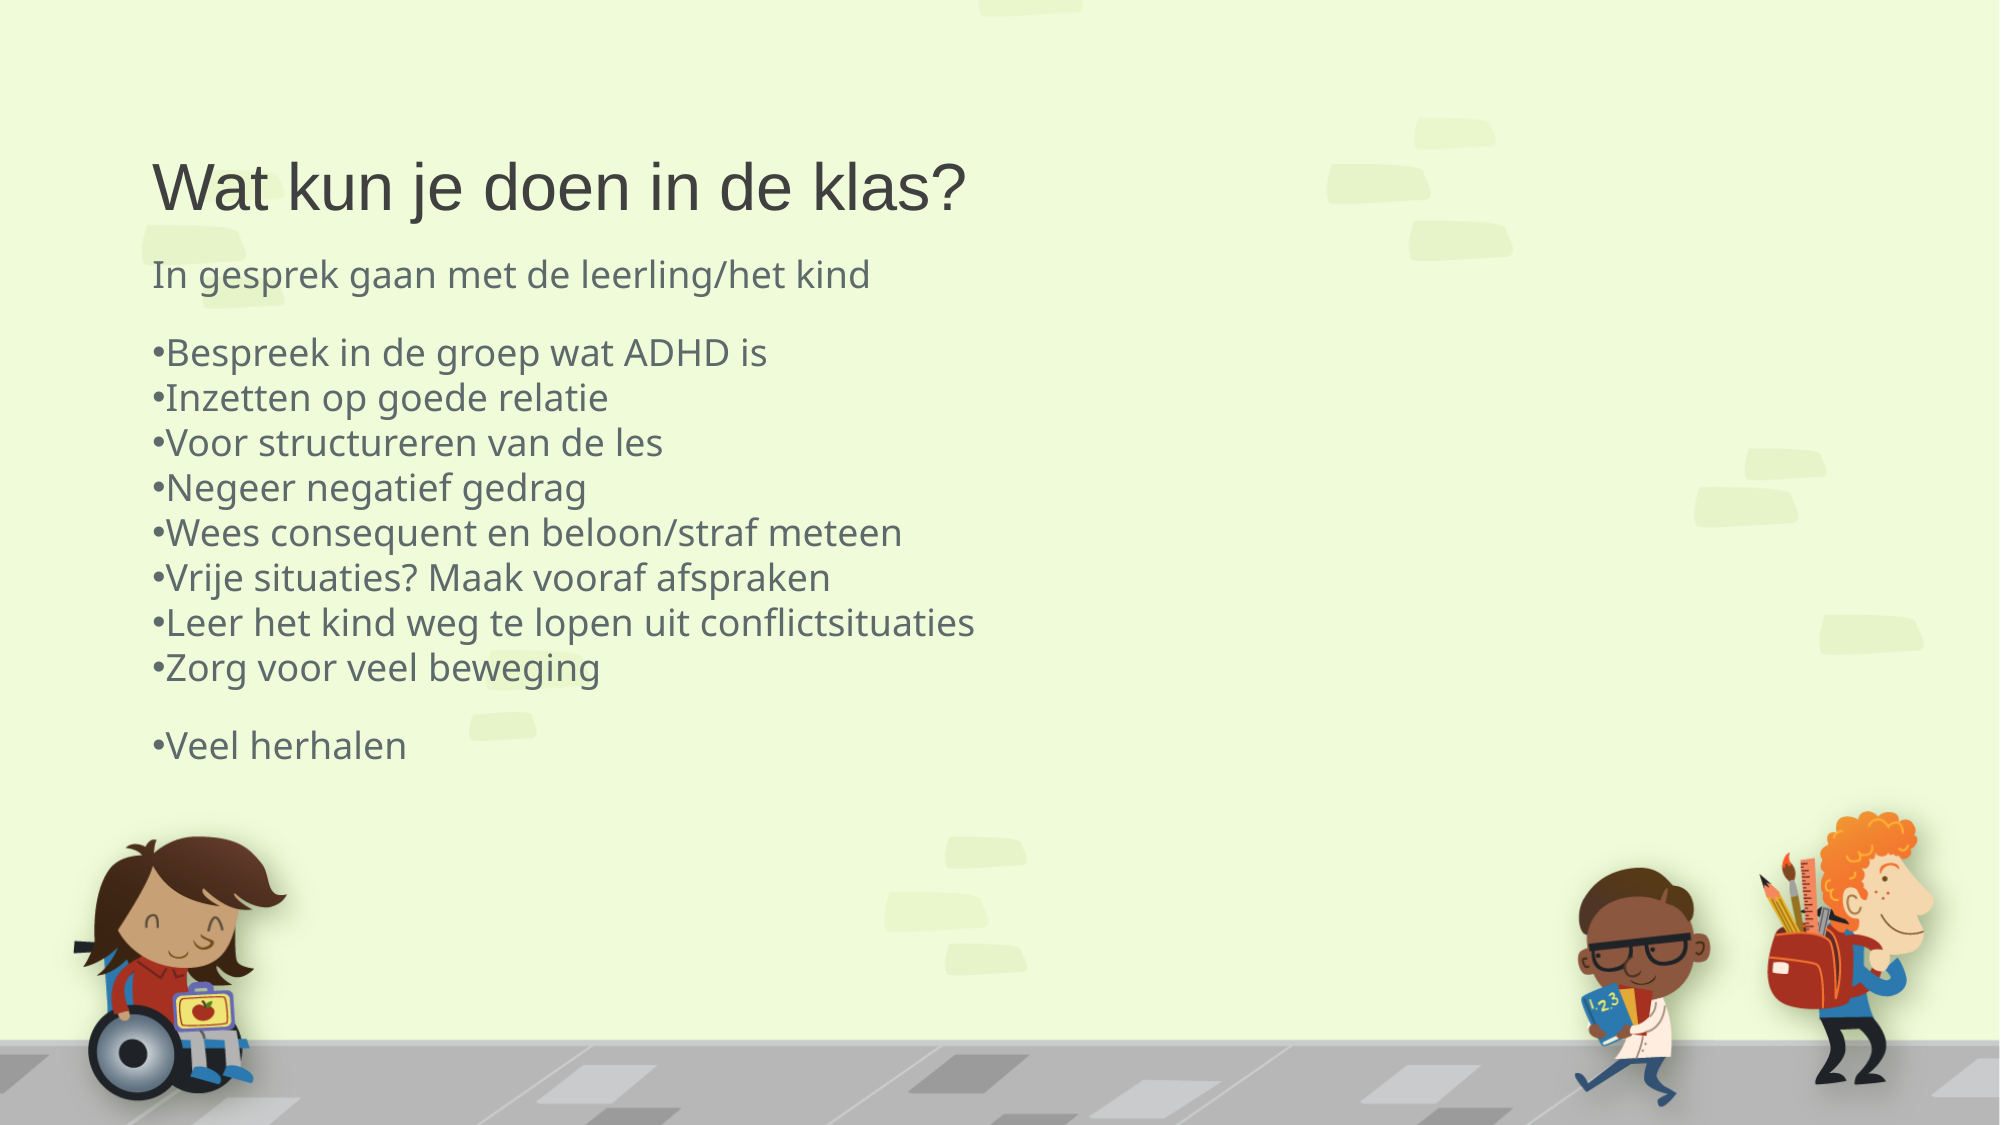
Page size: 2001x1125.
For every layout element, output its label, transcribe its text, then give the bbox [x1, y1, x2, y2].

text_box In gesprek gaan met de leerling/het kind Bespreek in de groep wat ADHD is Inzetten op goede relatie Voor structureren van de les Negeer negatief gedrag Wees consequent en beloon/straf meteen Vrije situaties? Maak vooraf afspraken Leer het kind weg te lopen uit conflictsituaties Zorg voor veel beweging Veel herhalen [137, 243, 1501, 775]
title Wat kun je doen in de klas? [137, 54, 1751, 233]
picture [0, 0, 2000, 1125]
